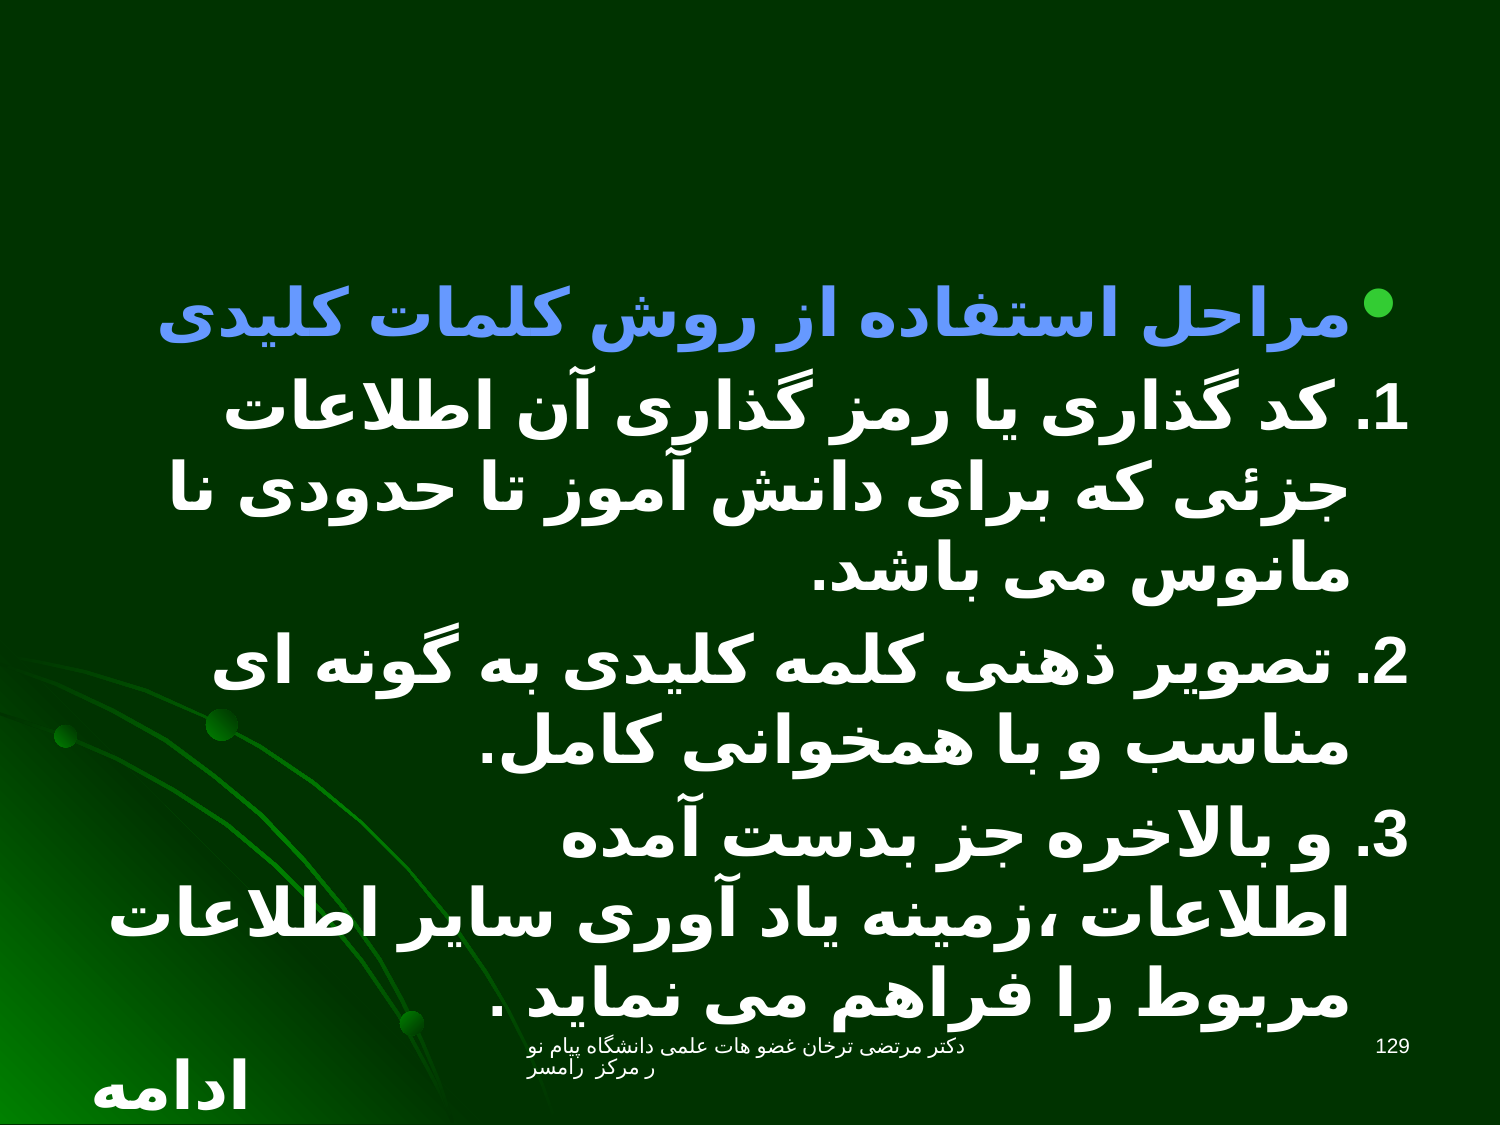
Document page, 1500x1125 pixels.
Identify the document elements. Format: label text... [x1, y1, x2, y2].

slide_number 129 [1074, 1024, 1426, 1101]
list مراحل استفاده از روش کلمات کلیدی 1. کد گذاری یا رمز گذاری آن اطلاعات جزئی که برای دانش آموز تا حدودی نا مانوس می باشد. 2. تصویر ذهنی کلمه کلیدی به گونه ای مناسب و با همخوانی کامل. 3. و بالاخره جز بدست آمده اطلاعات ،زمینه یاد آوری سایر اطلاعات مربوط را فراهم می نماید . ادامه [74, 262, 1426, 1006]
footer دکتر مرتضی ترخان غضو هات علمی دانشگاه پیام نور مرکز رامسر [512, 1024, 988, 1101]
